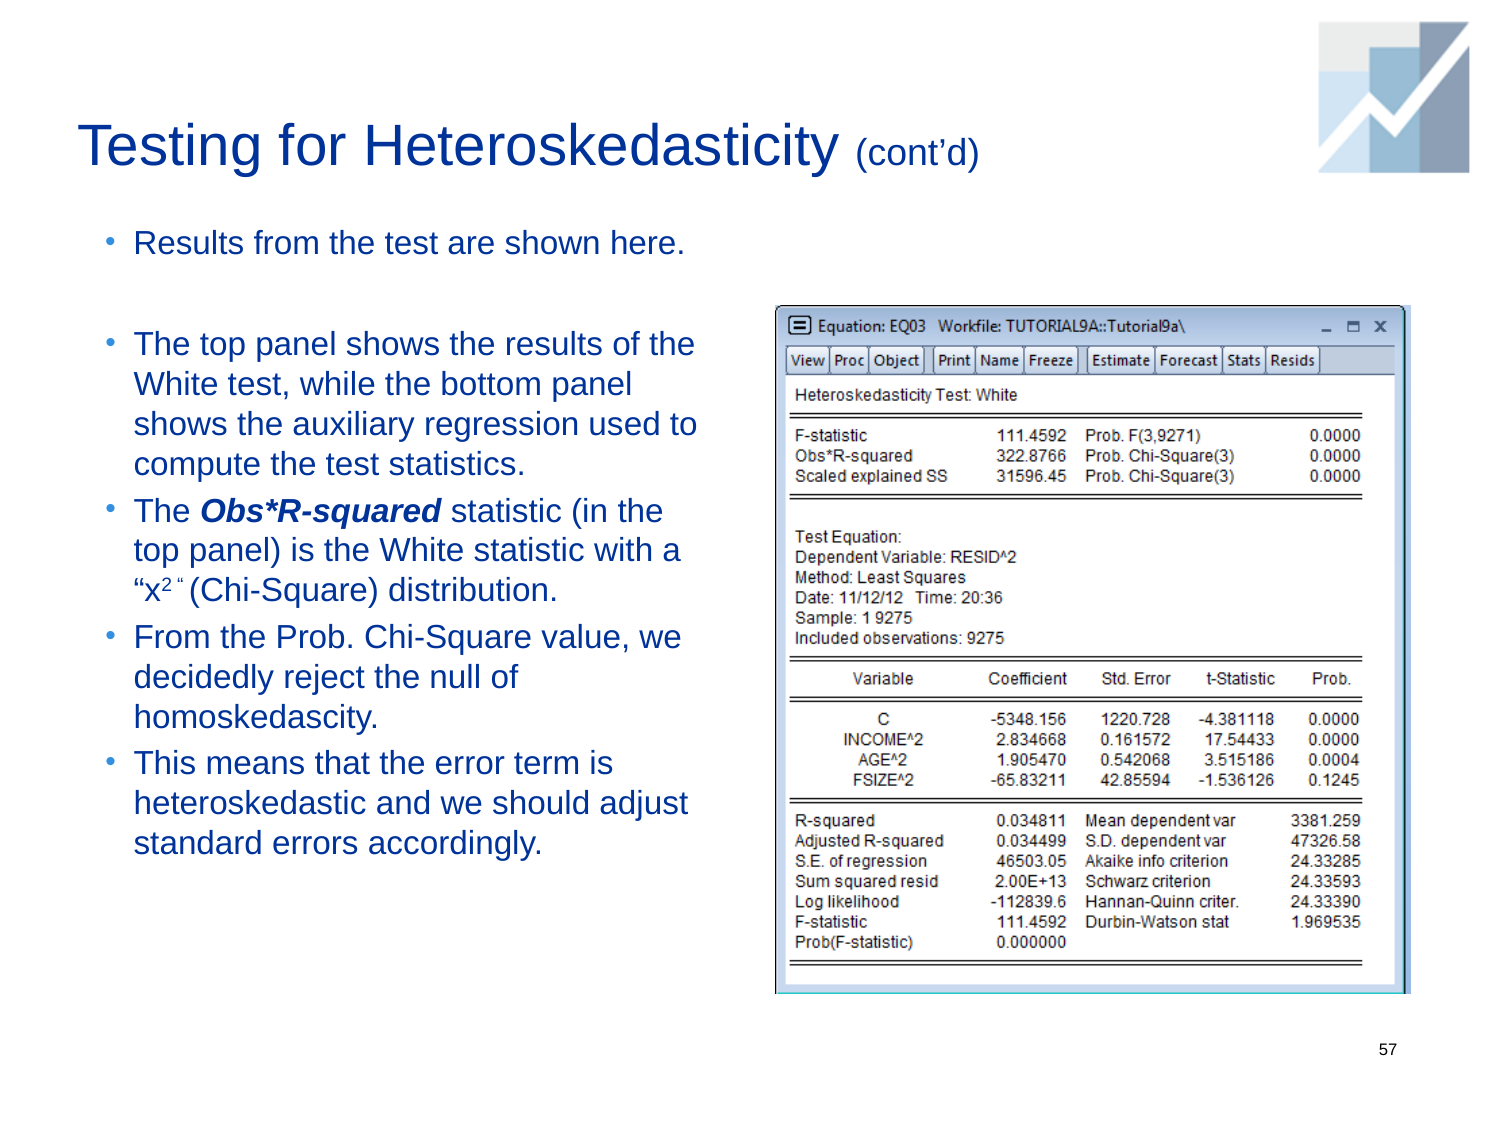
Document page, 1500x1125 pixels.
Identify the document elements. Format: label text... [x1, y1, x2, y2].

title Testing for Heteroskedasticity (cont’d) [62, 0, 1297, 185]
text_box Results from the test are shown here. [90, 214, 757, 350]
picture [775, 305, 1412, 994]
text_box The top panel shows the results of the White test, while the bottom panel shows the auxiliary regression used to compute the test statistics. The Obs*R-squared statistic (in the top panel) is the White statistic with a “x2 “ (Chi-Square) distribution. From the Prob. Chi-Square value, we decidedly reject the null of homoskedascity. This means that the error term is heteroskedastic and we should adjust standard errors accordingly. [90, 314, 721, 1004]
slide_number 57 [1262, 1015, 1413, 1067]
picture [1300, 11, 1479, 181]
